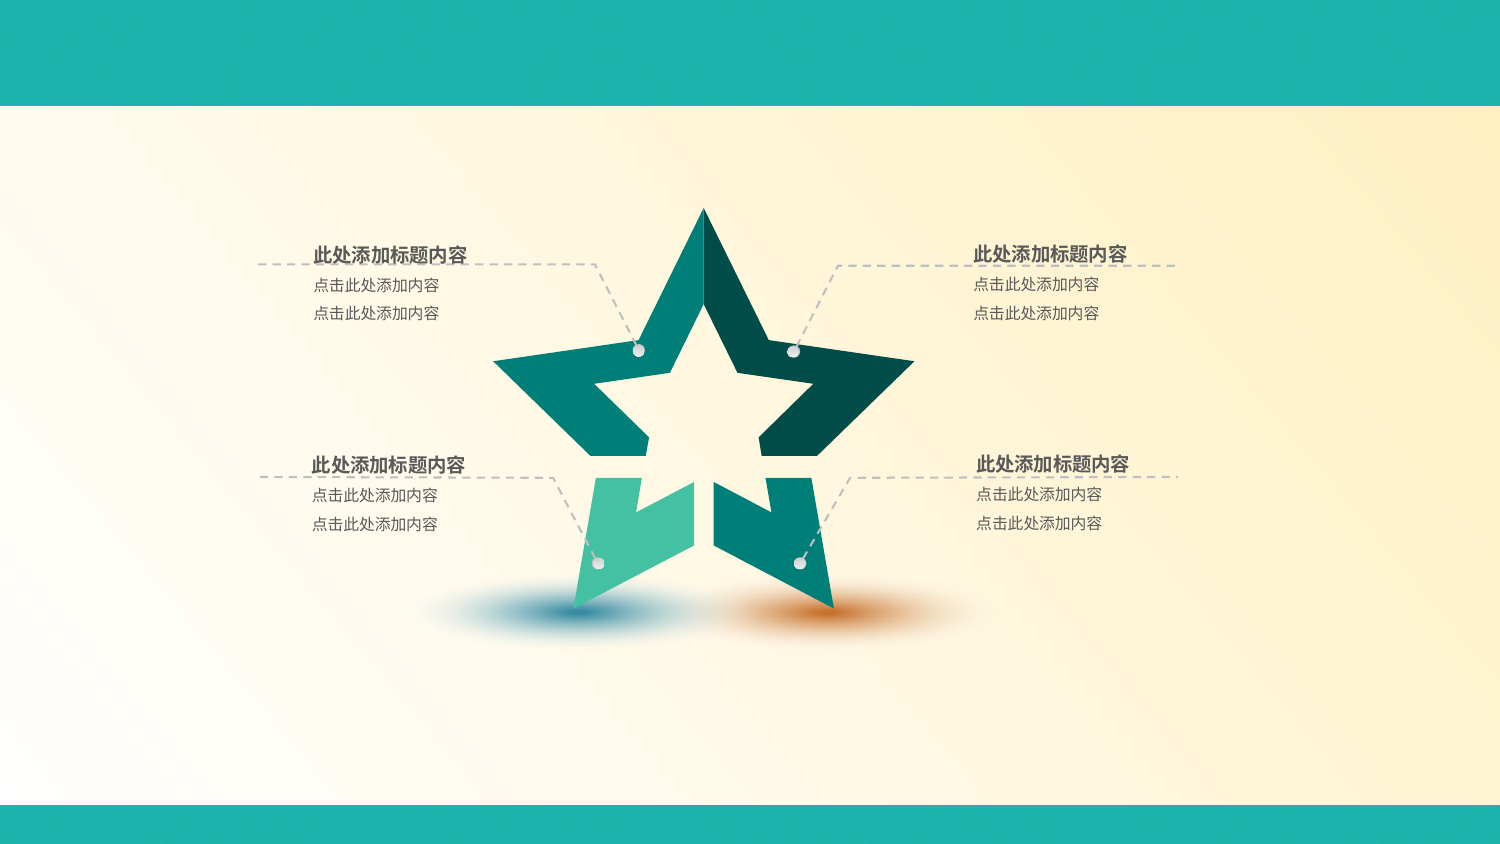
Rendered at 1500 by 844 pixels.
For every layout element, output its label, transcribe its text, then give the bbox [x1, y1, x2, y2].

text_box [545, 264, 645, 350]
picture [400, 574, 999, 652]
picture [0, 805, 1500, 844]
text_box [794, 557, 806, 570]
text_box [579, 477, 695, 574]
text_box [713, 477, 828, 574]
text_box [632, 345, 645, 357]
text_box [494, 207, 704, 456]
text_box [704, 208, 915, 456]
text_box [802, 476, 1179, 565]
text_box [257, 264, 303, 275]
text_box [791, 265, 1176, 358]
text_box 此处添加标题内容 点击此处添加内容 点击此处添加内容 [963, 226, 1205, 362]
picture [0, 0, 1500, 106]
text_box [498, 477, 598, 570]
text_box 此处添加标题内容 点击此处添加内容 点击此处添加内容 [302, 436, 543, 538]
text_box [258, 476, 302, 489]
text_box [787, 346, 799, 358]
text_box 此处添加标题内容 点击此处添加内容 点击此处添加内容 [966, 436, 1207, 580]
text_box [593, 557, 605, 570]
text_box 此处添加标题内容 点击此处添加内容 点击此处添加内容 [303, 226, 545, 363]
